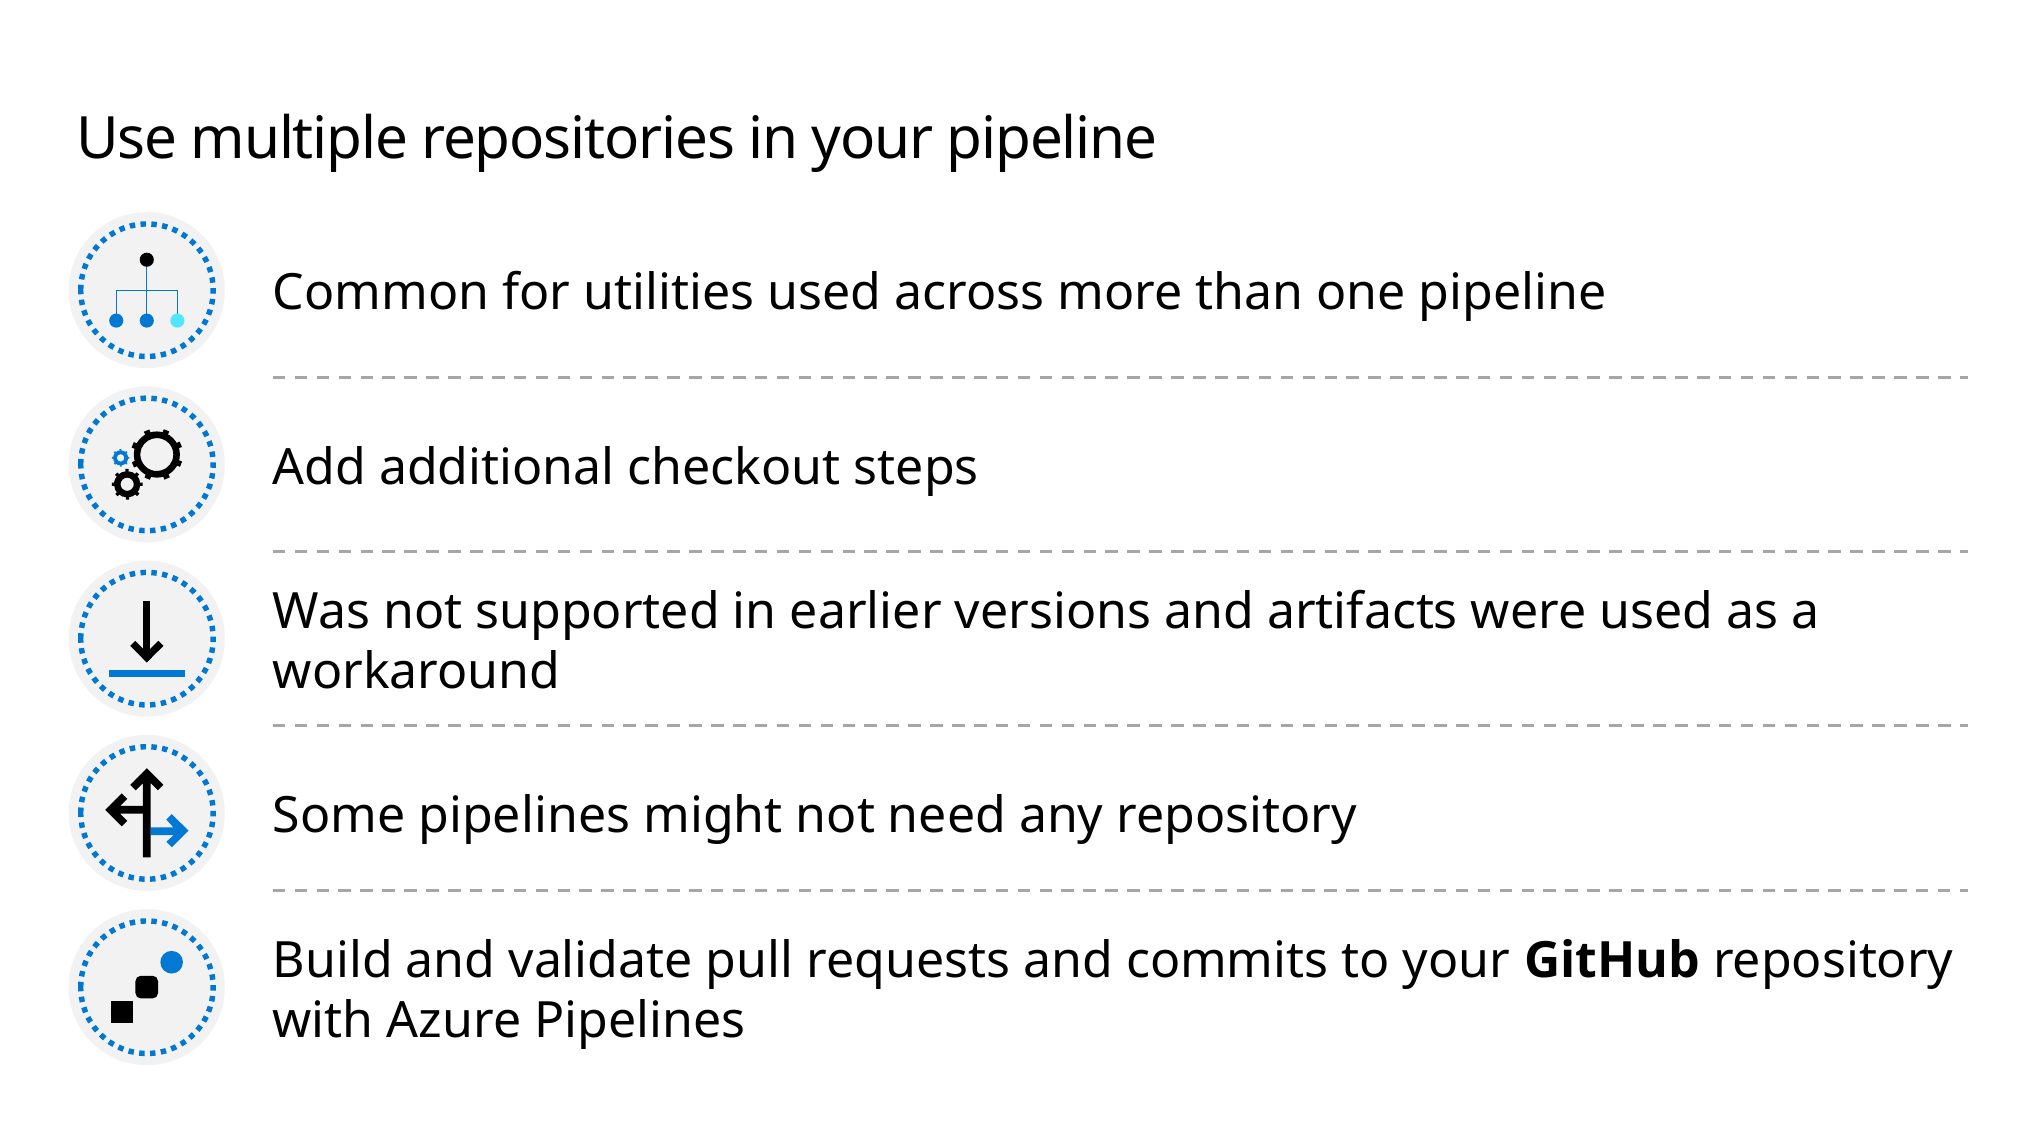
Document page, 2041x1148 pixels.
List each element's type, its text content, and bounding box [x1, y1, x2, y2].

text_box Add additional checkout steps [272, 426, 1968, 502]
text_box Was not supported in earlier versions and artifacts were used as a workaround [272, 600, 1969, 676]
picture [68, 385, 225, 543]
title Use multiple repositories in your pipeline [76, 103, 1969, 172]
text_box Build and validate pull requests and commits to your GitHub repository with Azure Pipelines [272, 920, 1968, 1054]
text_box Common for utilities used across more than one pipeline [272, 252, 1969, 328]
picture [68, 211, 225, 369]
picture [68, 734, 225, 891]
picture [68, 560, 225, 717]
text_box Some pipelines might not need any repository [272, 775, 1969, 851]
picture [68, 908, 225, 1066]
